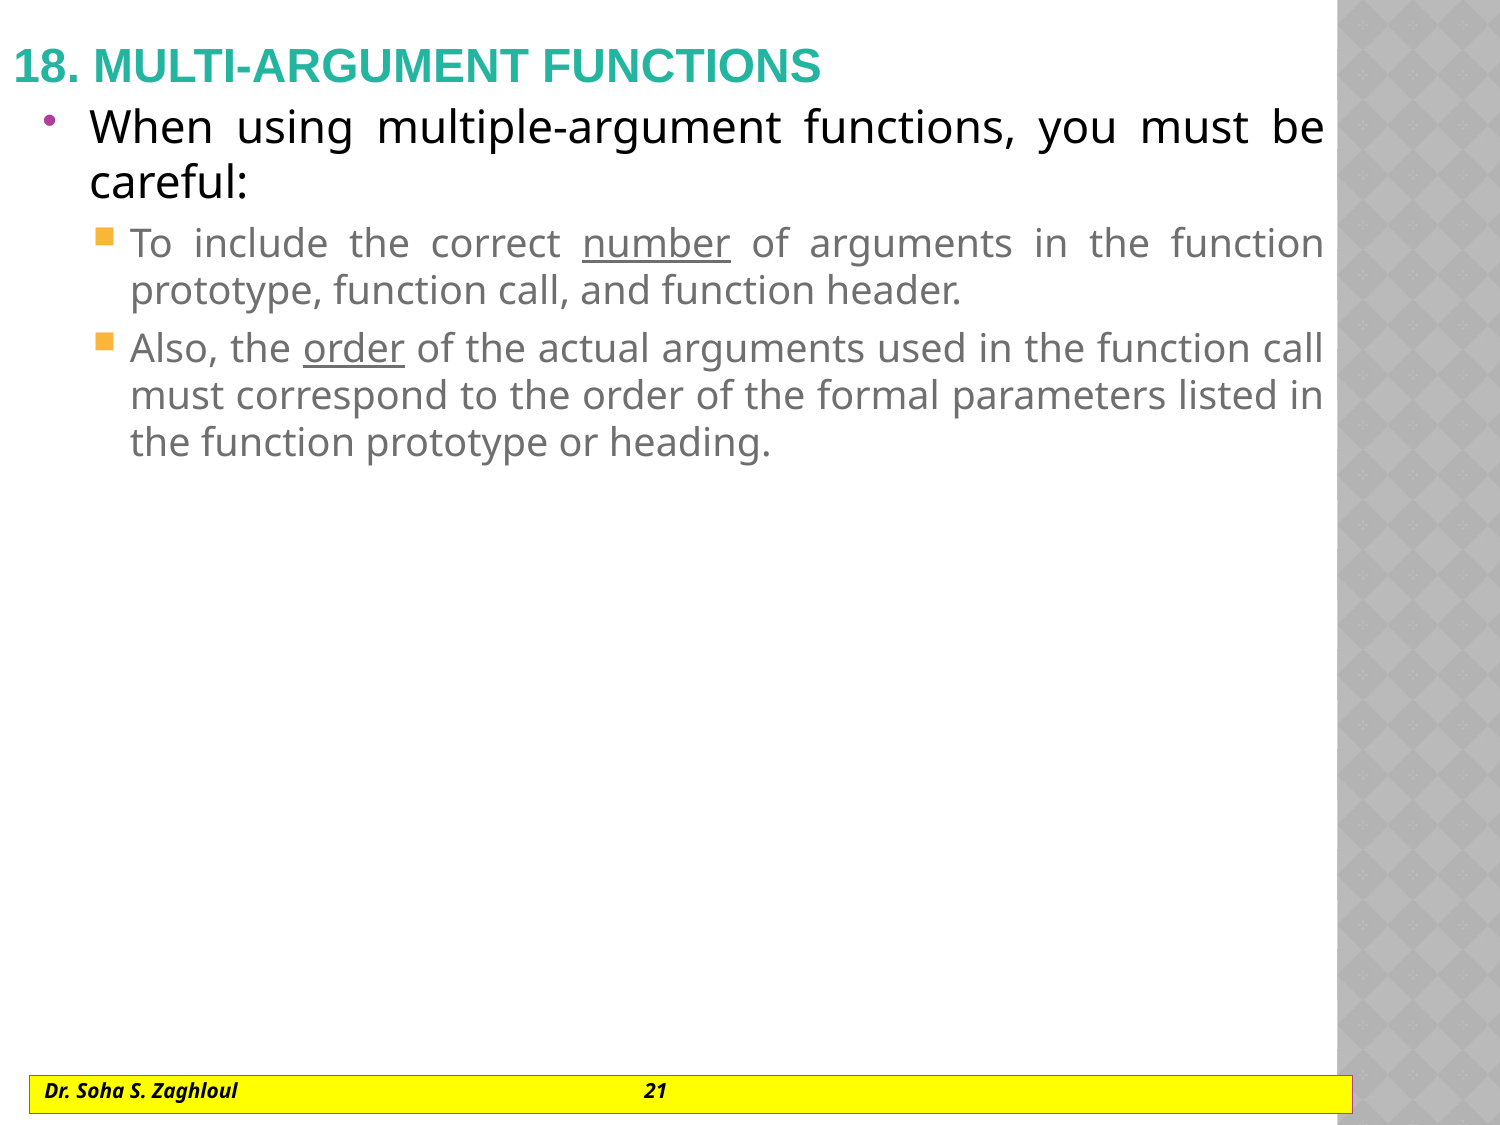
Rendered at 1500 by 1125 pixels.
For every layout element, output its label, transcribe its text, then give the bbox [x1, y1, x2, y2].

list When using multiple-argument functions, you must be careful: To include the correct number of arguments in the function prototype, function call, and function header. Also, the order of the actual arguments used in the function call must correspond to the order of the formal parameters listed in the function prototype or heading. [29, 93, 1341, 1059]
text_box Dr. Soha S. Zaghloul 21 [29, 1075, 1353, 1114]
title 18. multi-argument FUNCTIONs [5, 19, 1341, 93]
